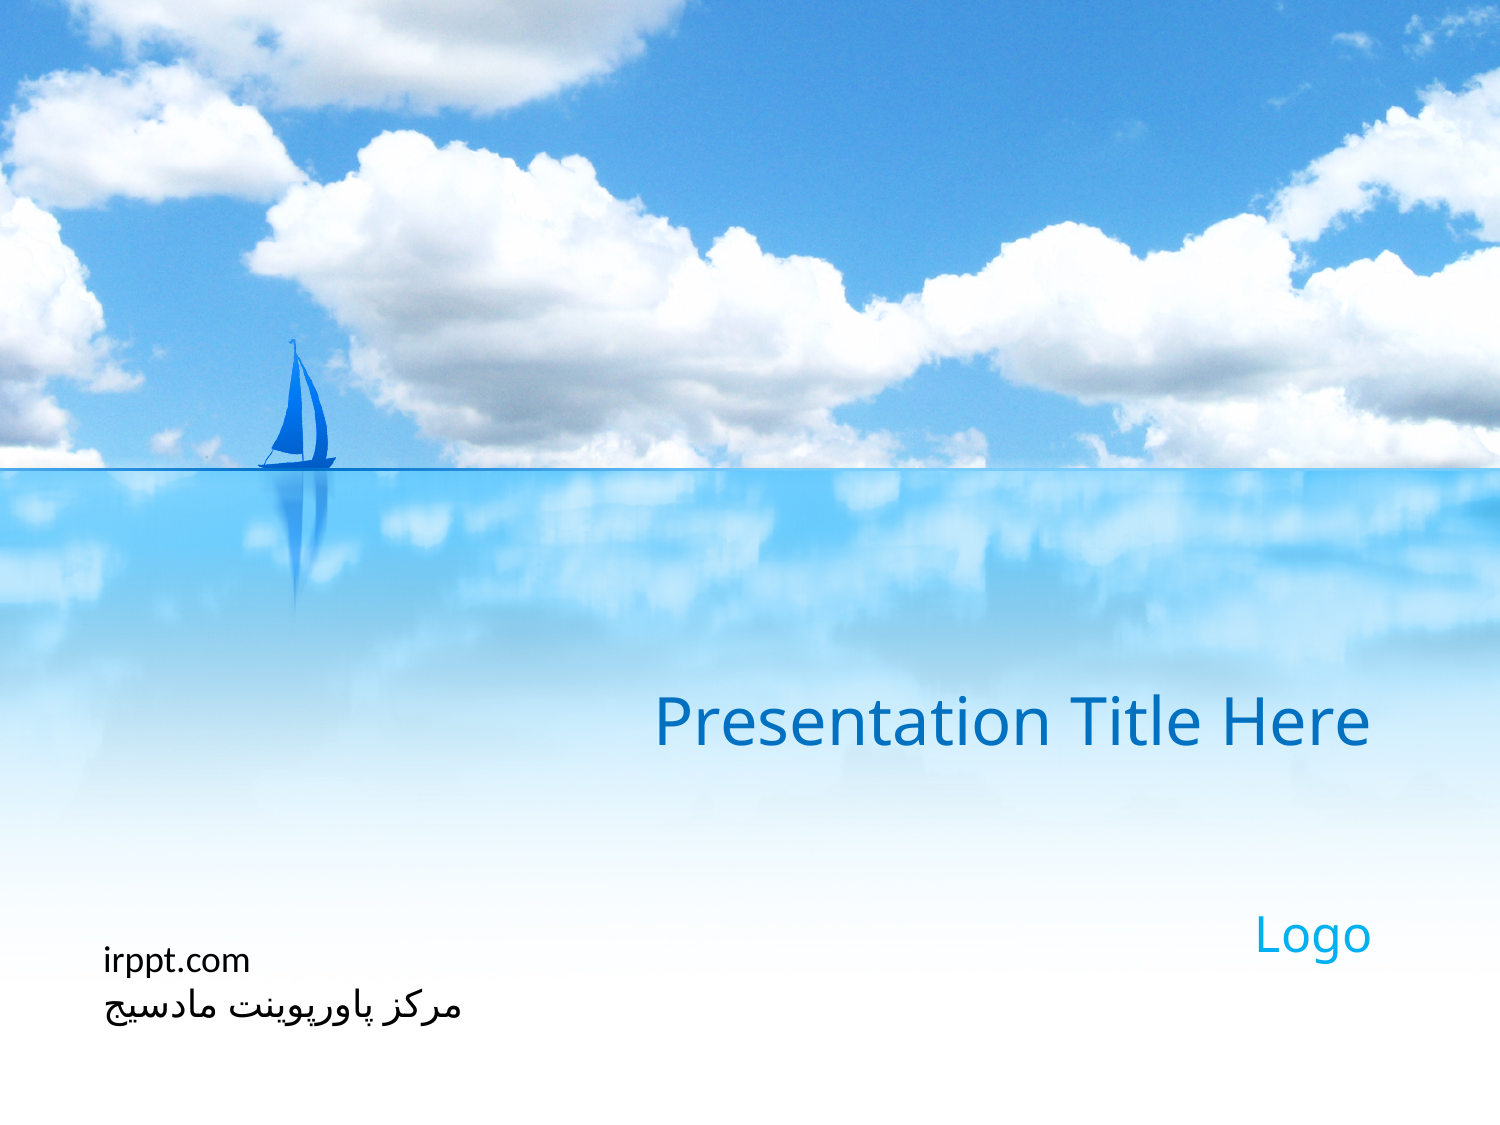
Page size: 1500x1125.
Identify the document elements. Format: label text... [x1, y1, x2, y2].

picture [0, 0, 1500, 1125]
text_box irppt.com مرکز پاورپوینت مادسیج [88, 927, 839, 1032]
title Presentation Title Here [112, 597, 1388, 839]
subtitle Logo [1103, 893, 1388, 972]
